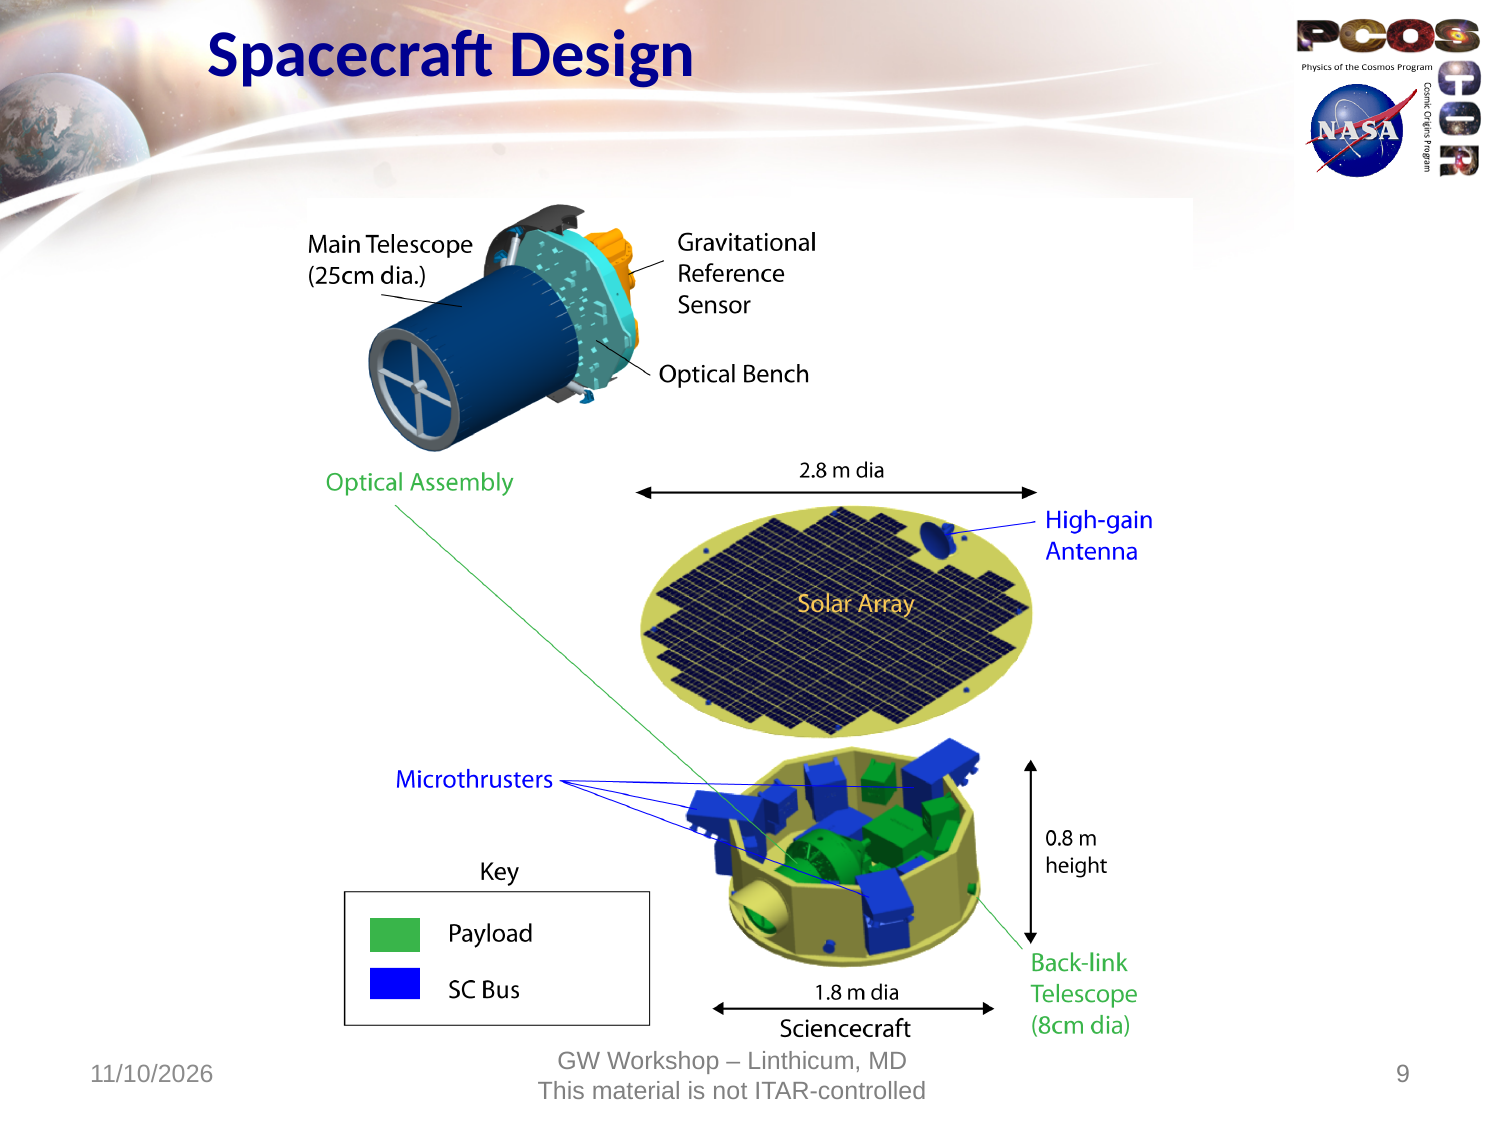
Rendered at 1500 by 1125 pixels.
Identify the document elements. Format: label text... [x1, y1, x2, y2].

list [74, 198, 1426, 1043]
title Spacecraft Design [192, 0, 1446, 121]
picture [0, 0, 1486, 1125]
slide_number 9 [1074, 1050, 1425, 1103]
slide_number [75, 1051, 357, 1103]
